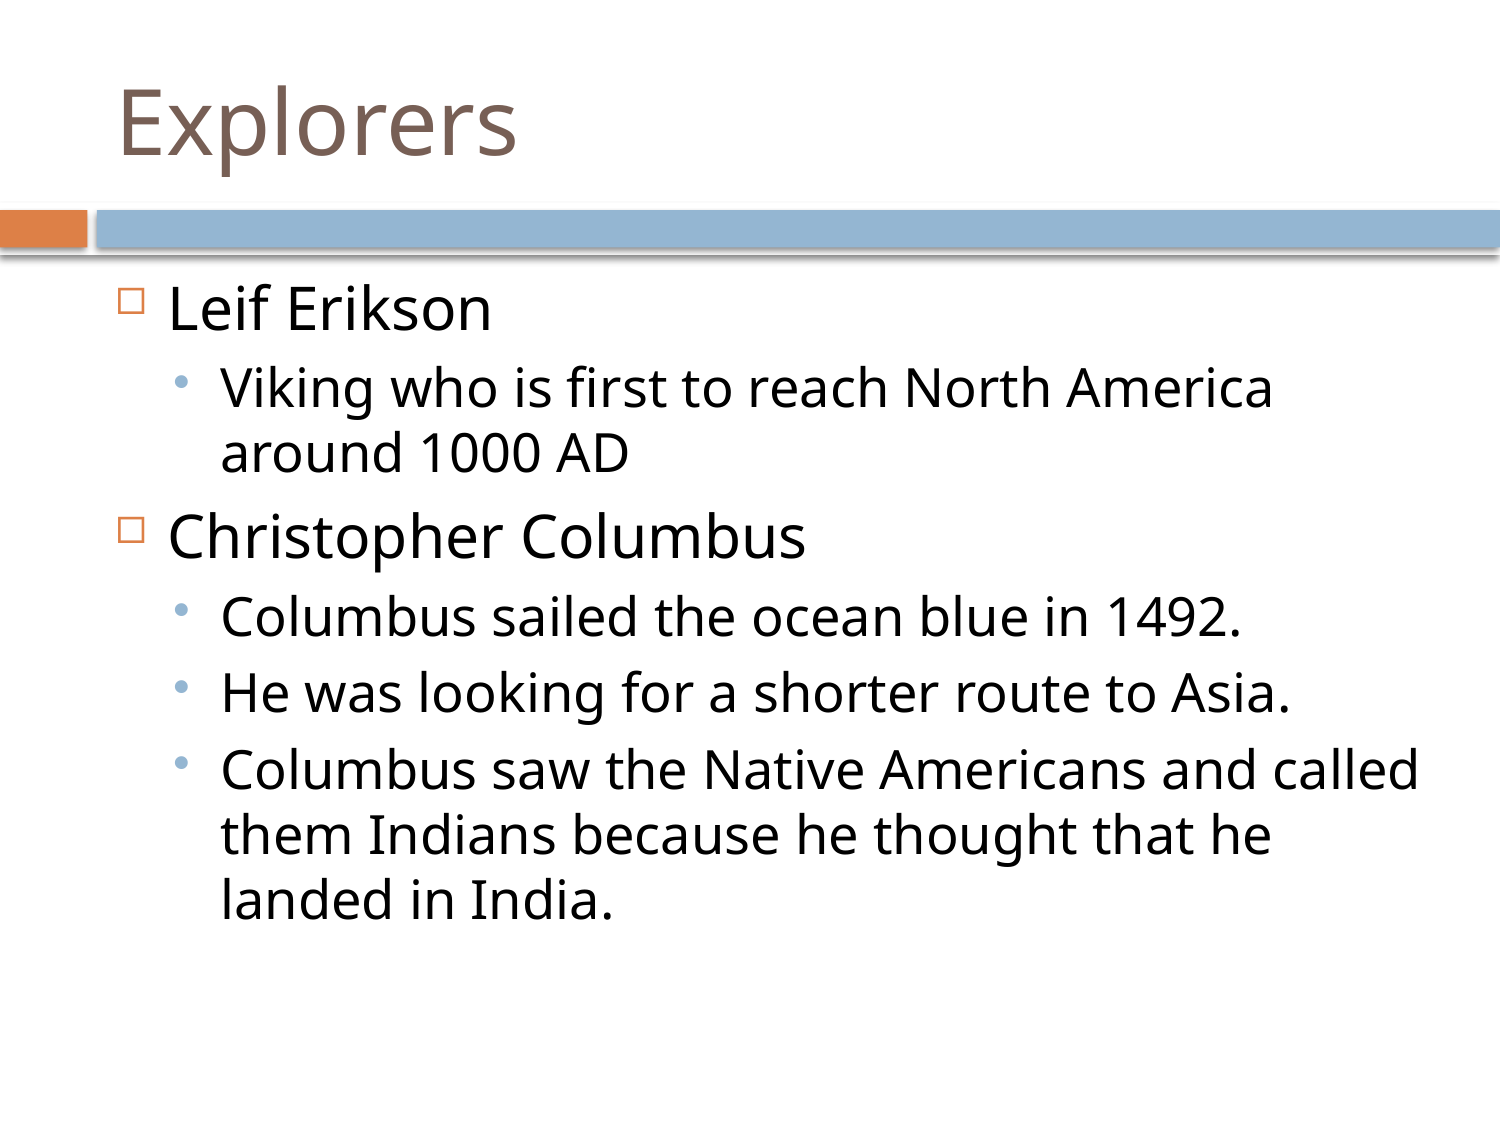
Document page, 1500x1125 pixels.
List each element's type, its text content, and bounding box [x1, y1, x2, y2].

title Explorers [100, 37, 1438, 200]
list Leif Erikson Viking who is first to reach North America around 1000 AD Christopher Columbus Columbus sailed the ocean blue in 1492. He was looking for a shorter route to Asia. Columbus saw the Native Americans and called them Indians because he thought that he landed in India. [100, 262, 1438, 1000]
